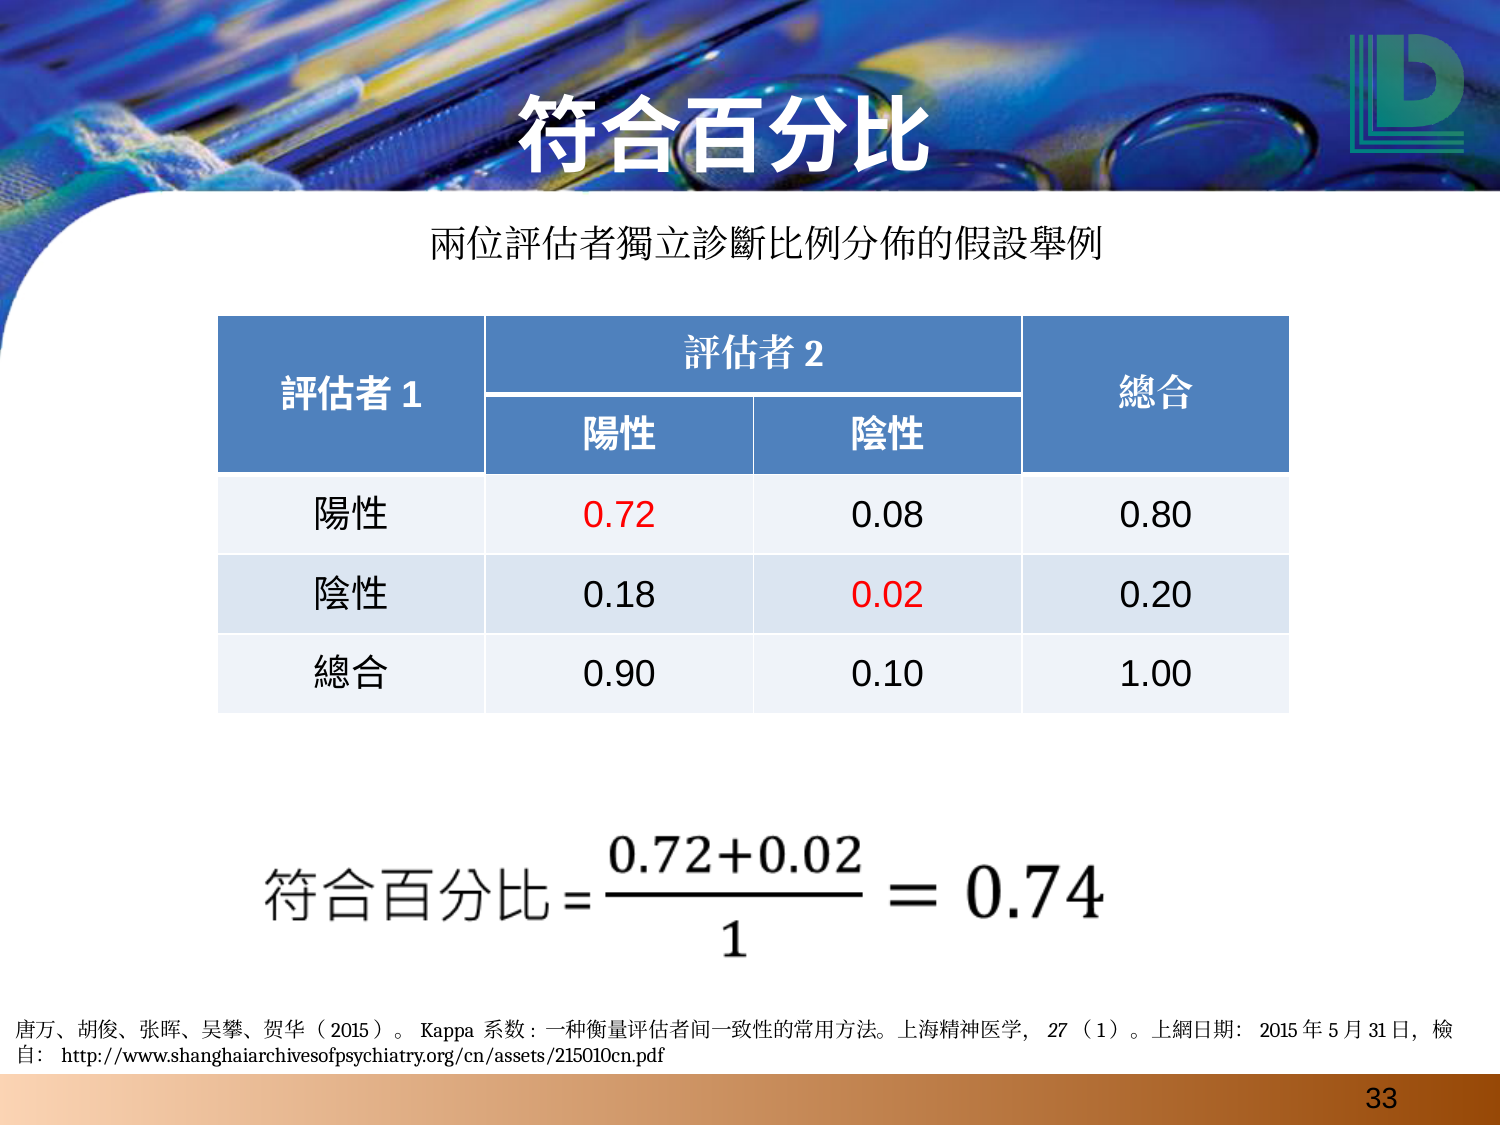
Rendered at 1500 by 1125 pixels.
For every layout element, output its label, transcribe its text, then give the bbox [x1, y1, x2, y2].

table_cell 陽性 [218, 477, 484, 553]
table_cell 0.20 [1023, 555, 1289, 633]
title 符合百分比 [137, 93, 1313, 190]
table_header 評估者1 [218, 316, 484, 472]
table_header 總合 [1023, 316, 1289, 472]
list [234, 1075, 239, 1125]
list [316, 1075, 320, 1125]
table_cell 陰性 [754, 397, 1021, 474]
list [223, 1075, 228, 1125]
table_header 評估者2 [486, 316, 1021, 392]
table_cell 0.08 [754, 475, 1021, 553]
slide_number ‹#› [1350, 1075, 1488, 1118]
table_cell 0.72 [486, 475, 753, 553]
table_cell 1.00 [1023, 635, 1289, 713]
text_box 兩位評估者獨立診斷比例分佈的假設舉例 [262, 212, 1272, 274]
table_cell 陰性 [218, 555, 484, 633]
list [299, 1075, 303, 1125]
table_cell 0.02 [754, 555, 1021, 633]
table_cell 總合 [218, 635, 484, 713]
table_cell 0.90 [486, 635, 753, 713]
text_box [238, 813, 1226, 969]
table_cell 陽性 [486, 397, 753, 474]
table_cell 2 [369, 1075, 373, 1125]
table_cell 0.80 [1023, 477, 1289, 553]
text_box 唐万、胡俊、张晖、吴攀、贺华（2015）。Kappa 系数: 一种衡量评估者间一致性的常用方法。上海精神医学，27（1）。上網日期：2015年5月31日，檢自：http://www.shanghaiarchivesofpsychiatry.org/cn/assets/215010cn.pdf [0, 1009, 1500, 1075]
table_cell 0.10 [754, 635, 1021, 713]
table_cell 0.18 [486, 555, 753, 633]
picture [0, 0, 1500, 383]
